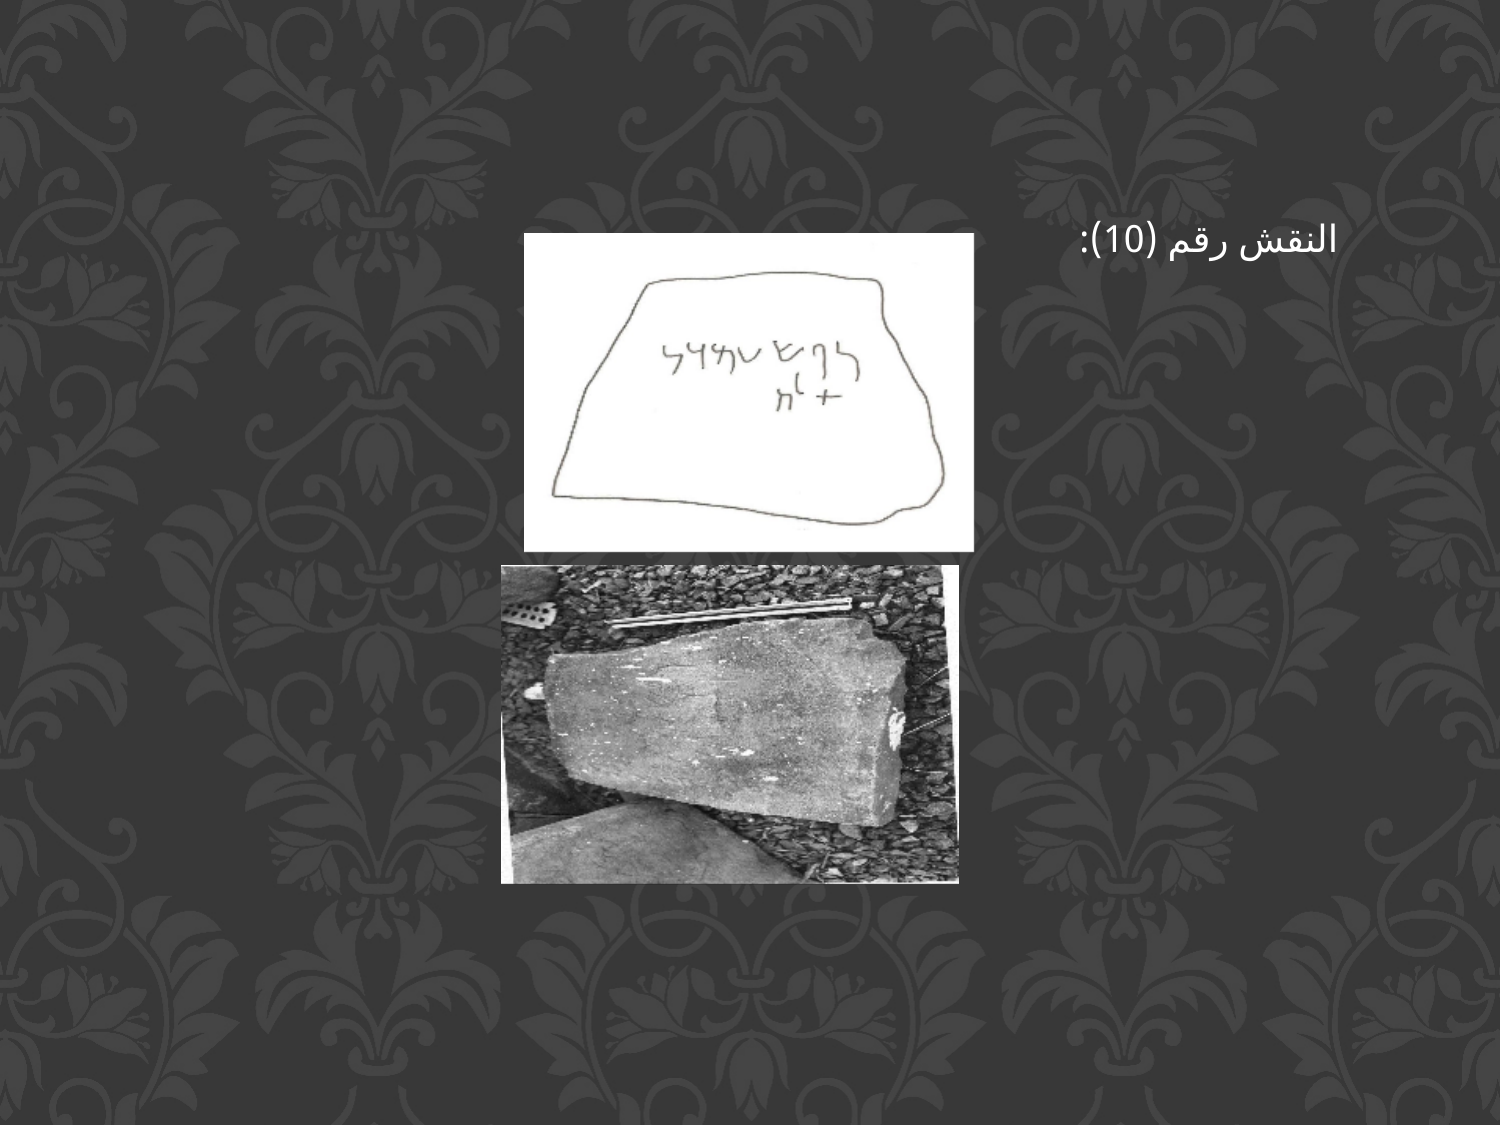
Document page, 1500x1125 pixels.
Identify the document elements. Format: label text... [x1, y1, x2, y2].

text_box النقش رقم (10): [1023, 208, 1354, 268]
picture [523, 233, 976, 555]
picture [501, 565, 959, 886]
